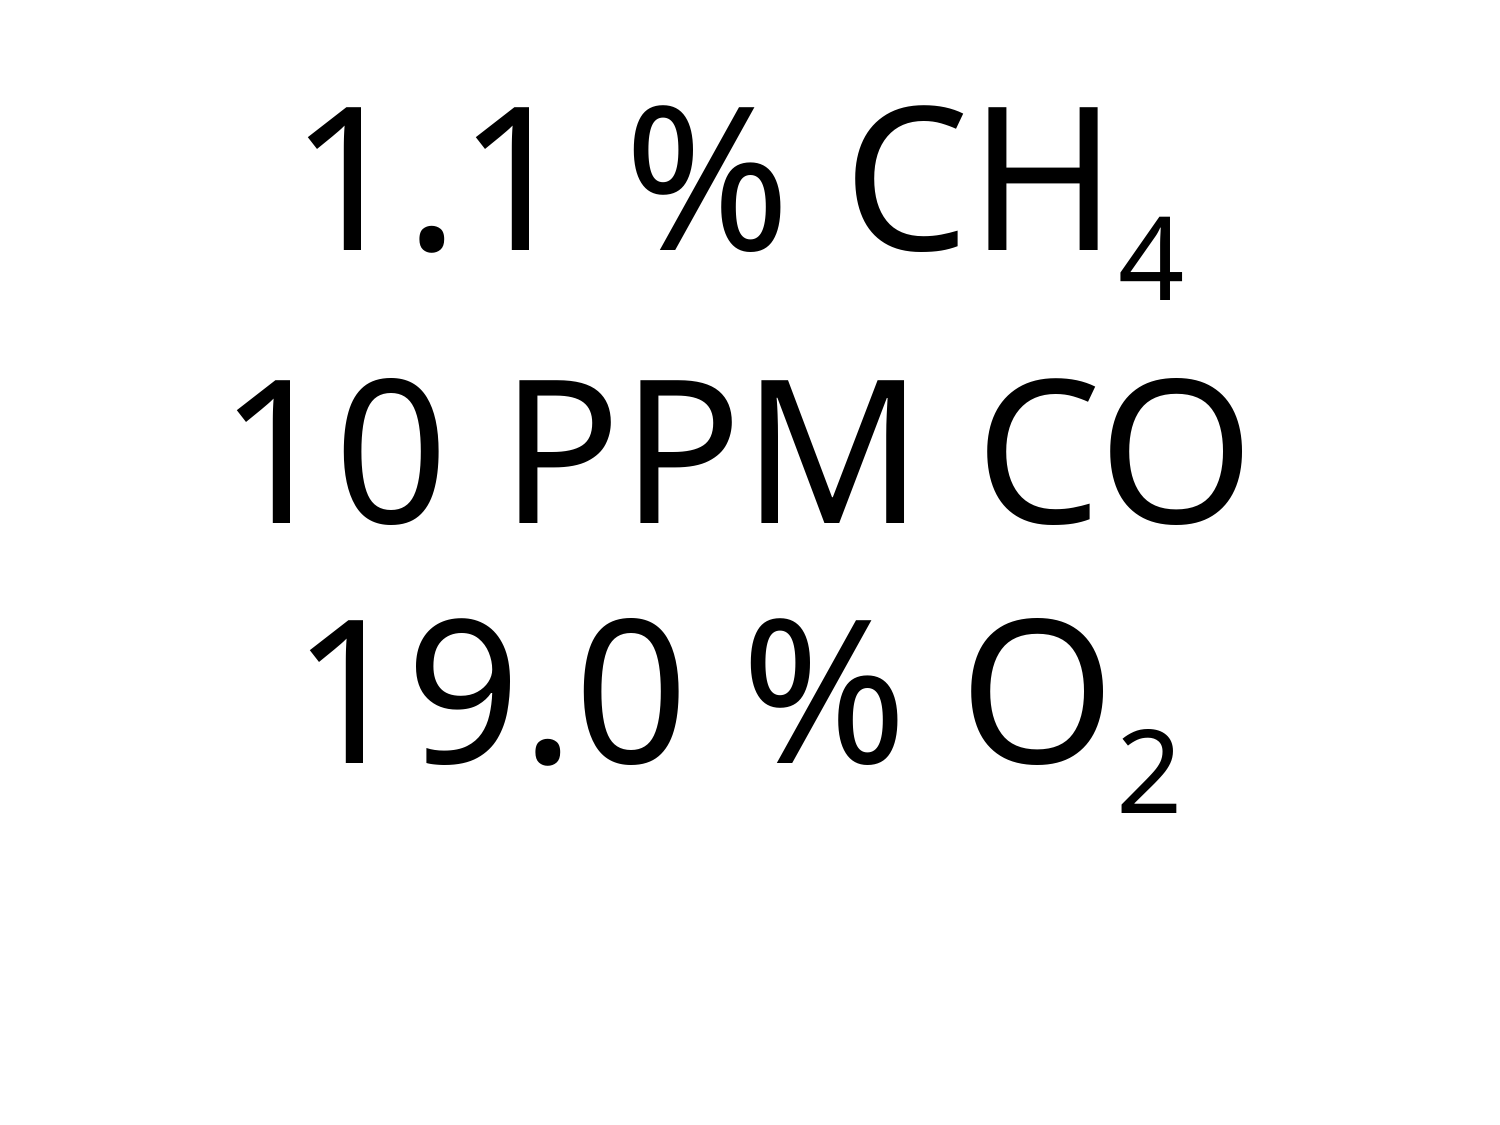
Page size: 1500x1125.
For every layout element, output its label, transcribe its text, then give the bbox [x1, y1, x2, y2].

title 1.1 % CH4 10 PPM CO 19.0 % O2 [62, 350, 1413, 538]
